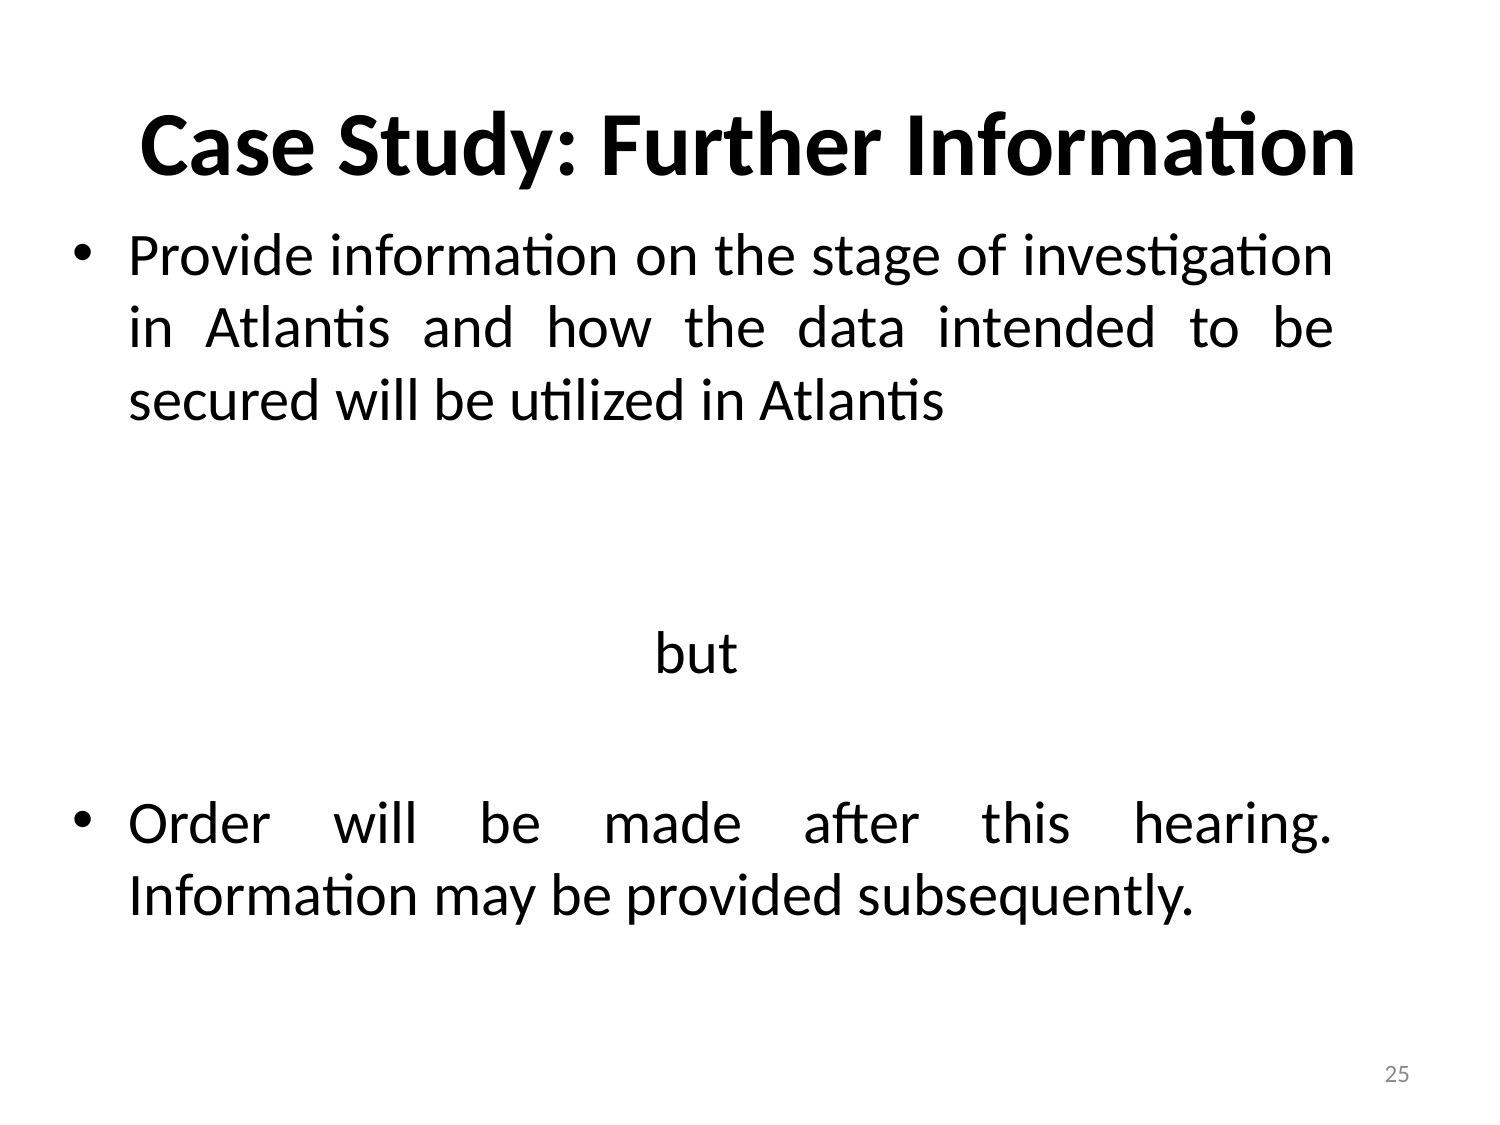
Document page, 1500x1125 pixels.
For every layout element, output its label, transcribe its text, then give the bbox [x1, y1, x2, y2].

title Case Study: Further Information [75, 45, 1425, 233]
text_box Provide information on the stage of investigation in Atlantis and how the data intended to be secured will be utilized in Atlantis but Order will be made after this hearing. Information may be provided subsequently. [57, 207, 1350, 1125]
slide_number 25 [1074, 1042, 1425, 1103]
